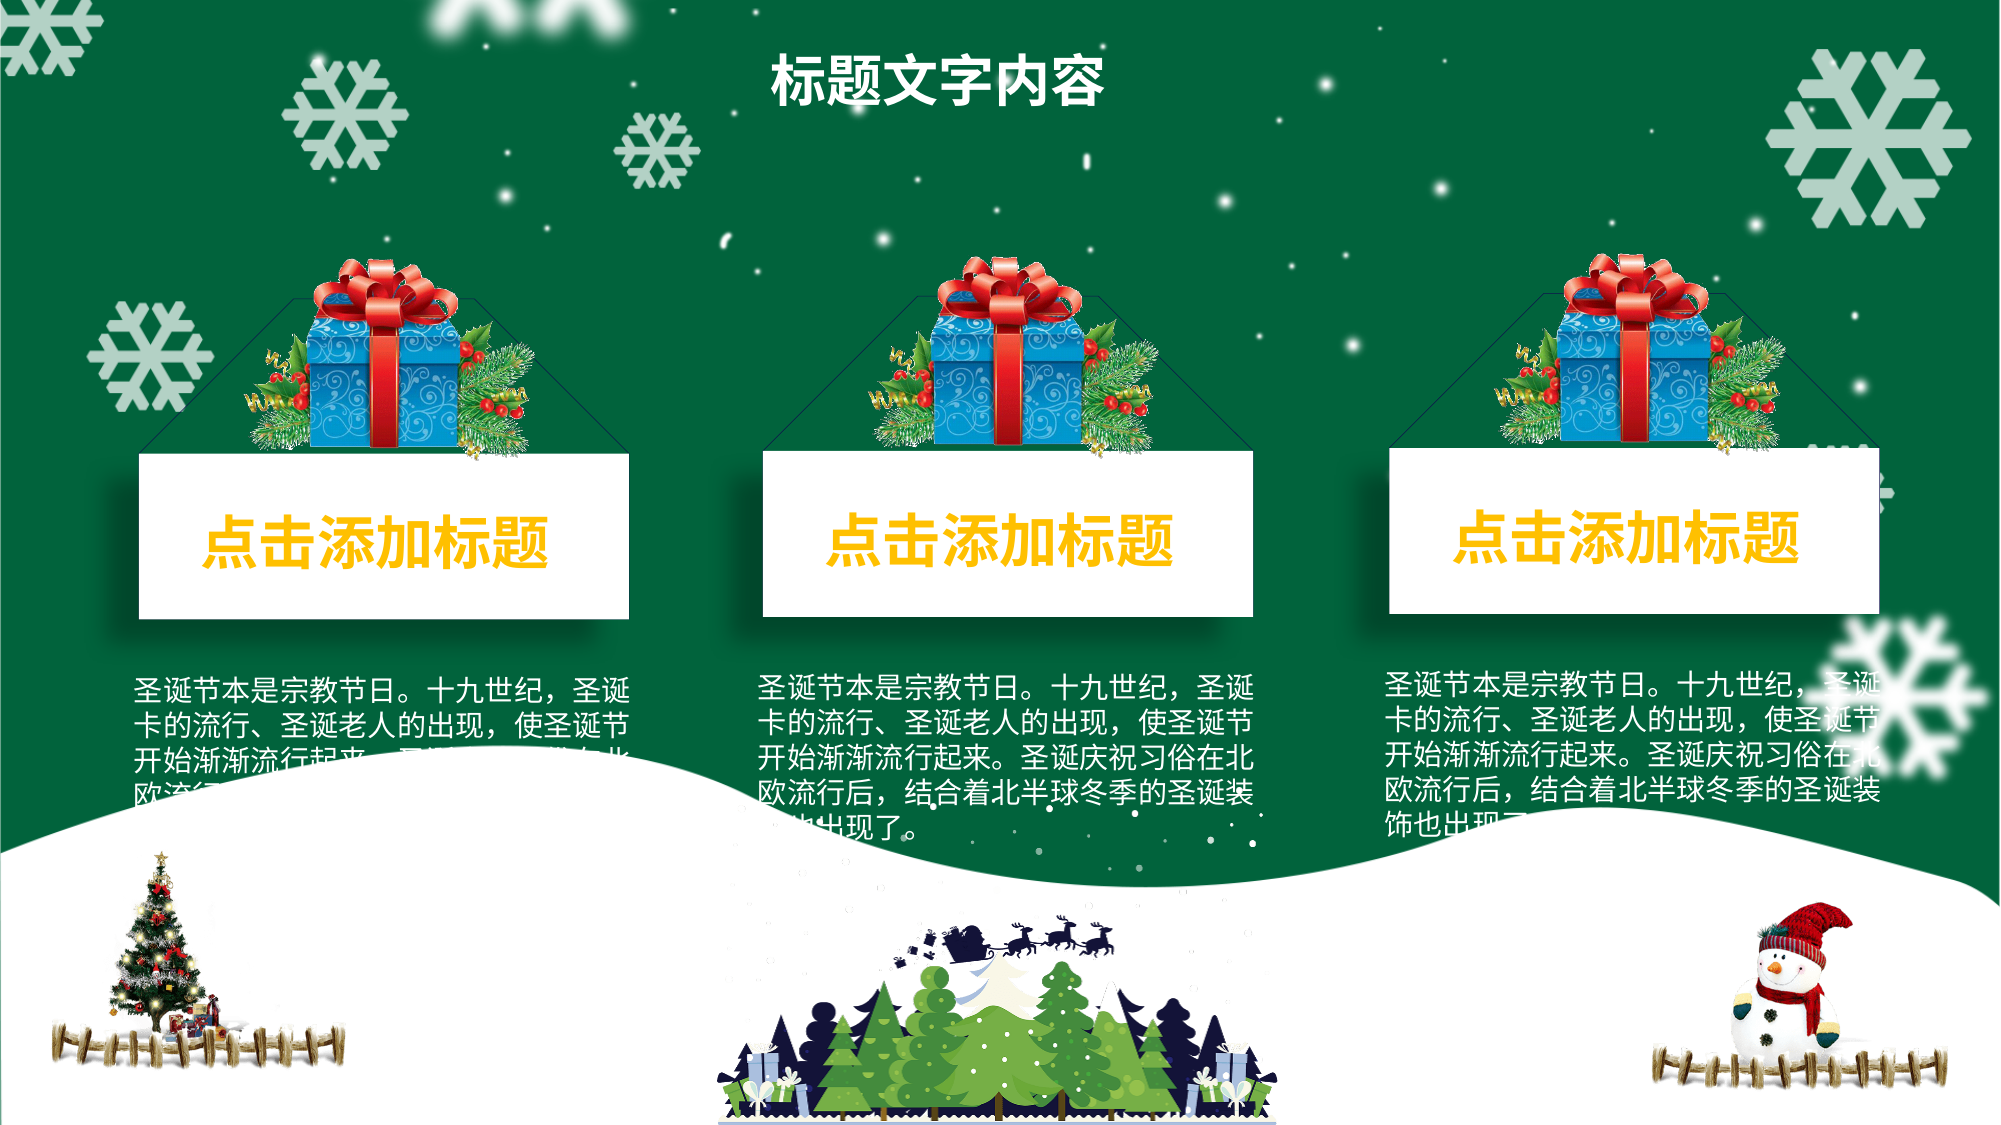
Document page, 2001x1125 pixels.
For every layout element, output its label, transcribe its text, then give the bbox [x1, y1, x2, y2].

text_box 标题文字内容 [38, 37, 1839, 121]
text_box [1369, 189, 1909, 852]
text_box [119, 194, 658, 857]
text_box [743, 192, 1282, 787]
picture [0, 0, 2000, 1125]
